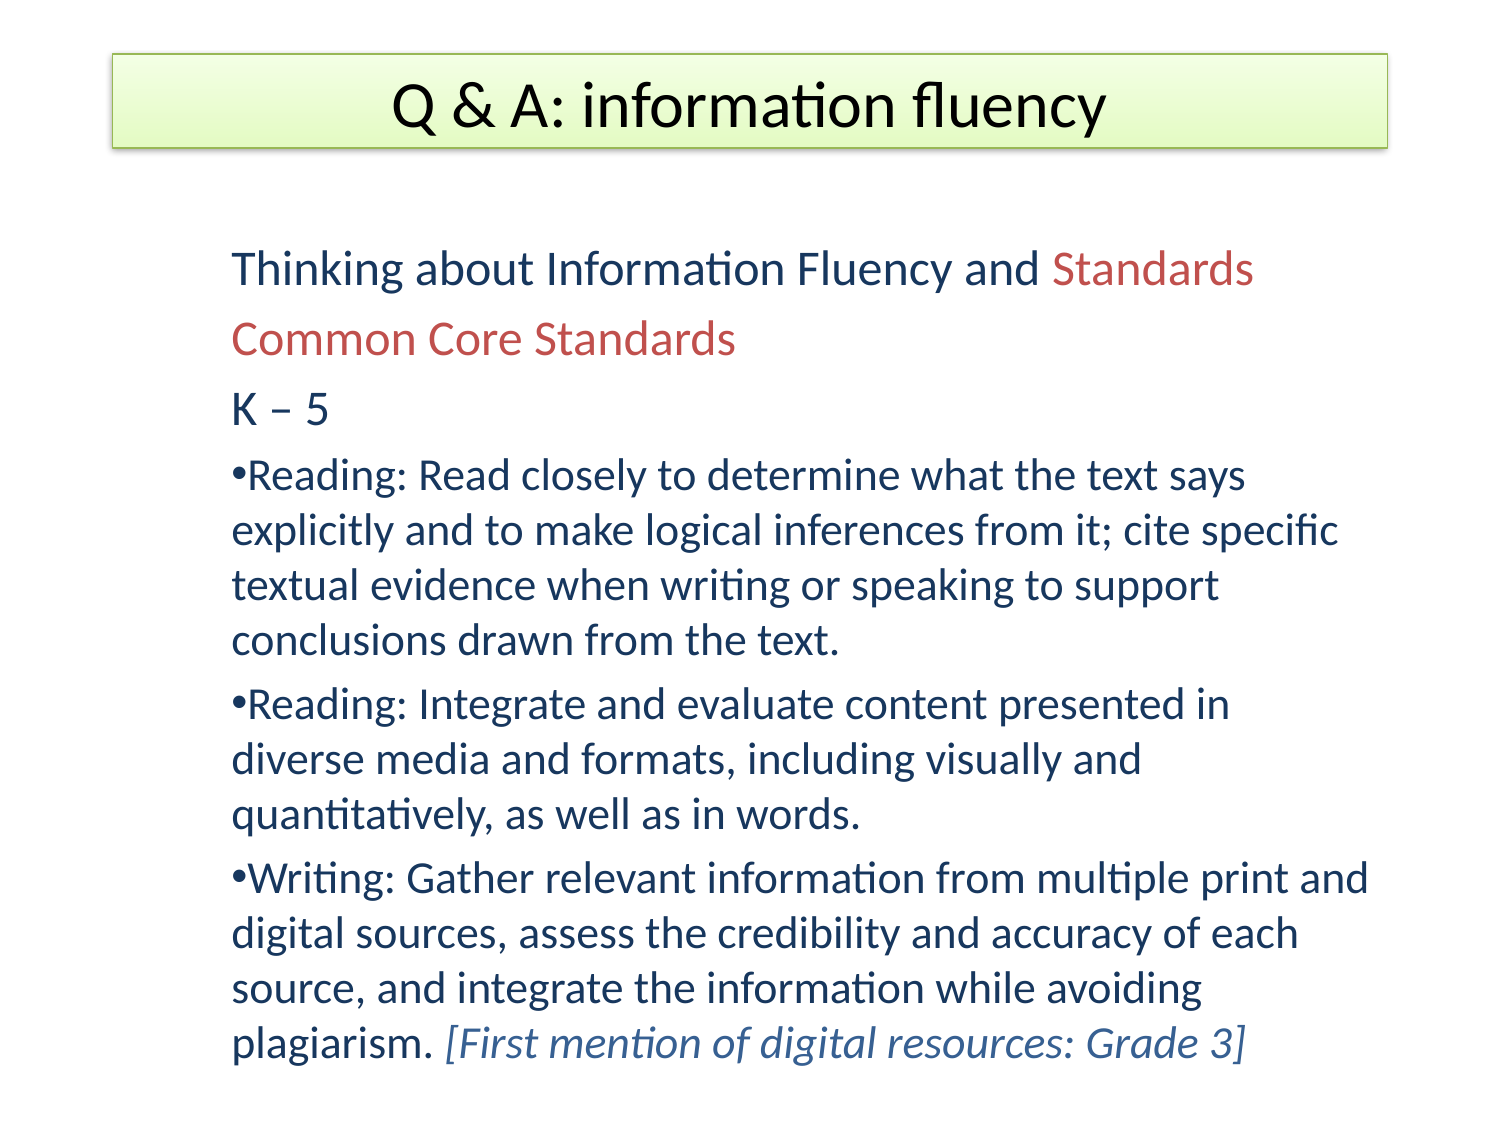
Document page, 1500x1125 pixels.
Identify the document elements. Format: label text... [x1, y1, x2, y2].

text_box Q & A: information fluency [112, 53, 1388, 149]
subtitle Thinking about Information Fluency and Standards Common Core Standards K – 5 Reading: Read closely to determine what the text says explicitly and to make logical inferences from it; cite specific textual evidence when writing or speaking to support conclusions drawn from the text. Reading: Integrate and evaluate content presented in diverse media and formats, including visually and quantitatively, as well as in words. Writing: Gather relevant information from multiple print and digital sources, assess the credibility and accuracy of each source, and integrate the information while avoiding plagiarism. [First mention of digital resources: Grade 3] [216, 228, 1388, 815]
